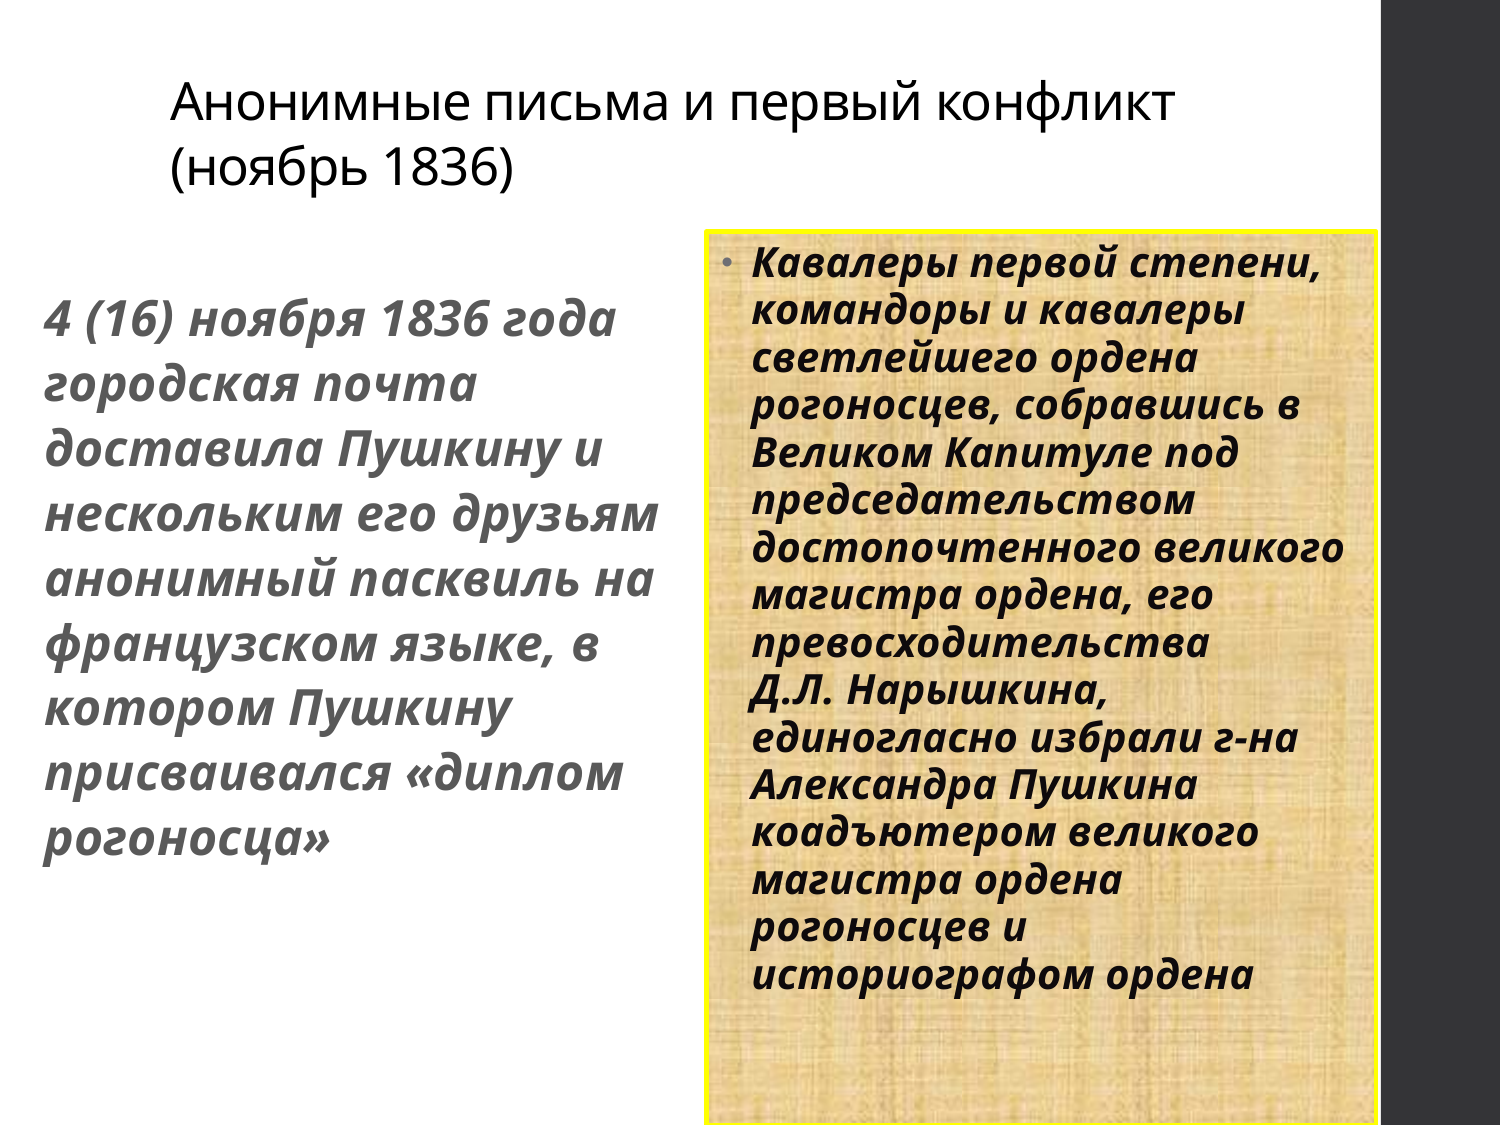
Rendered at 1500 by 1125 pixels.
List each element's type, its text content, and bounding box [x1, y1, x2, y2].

list Кавалеры первой степени, командоры и кавалеры светлейшего ордена рогоносцев, собравшись в Великом Капитуле под председательством достопочтенного великого магистра ордена, его превосходительства Д.Л. Нарышкина, единогласно избрали г-на Александра Пушкина коадъютером великого магистра ордена рогоносцев и историографом ордена [706, 231, 1376, 1125]
title Анонимные письма и первый конфликт (ноябрь 1836) [155, 60, 1348, 277]
list 4 (16) ноября 1836 года городская почта доставила Пушкину и нескольким его друзьям анонимный пасквиль на французском языке, в котором Пушкину присваивался «диплом рогоносца» [29, 277, 706, 1014]
